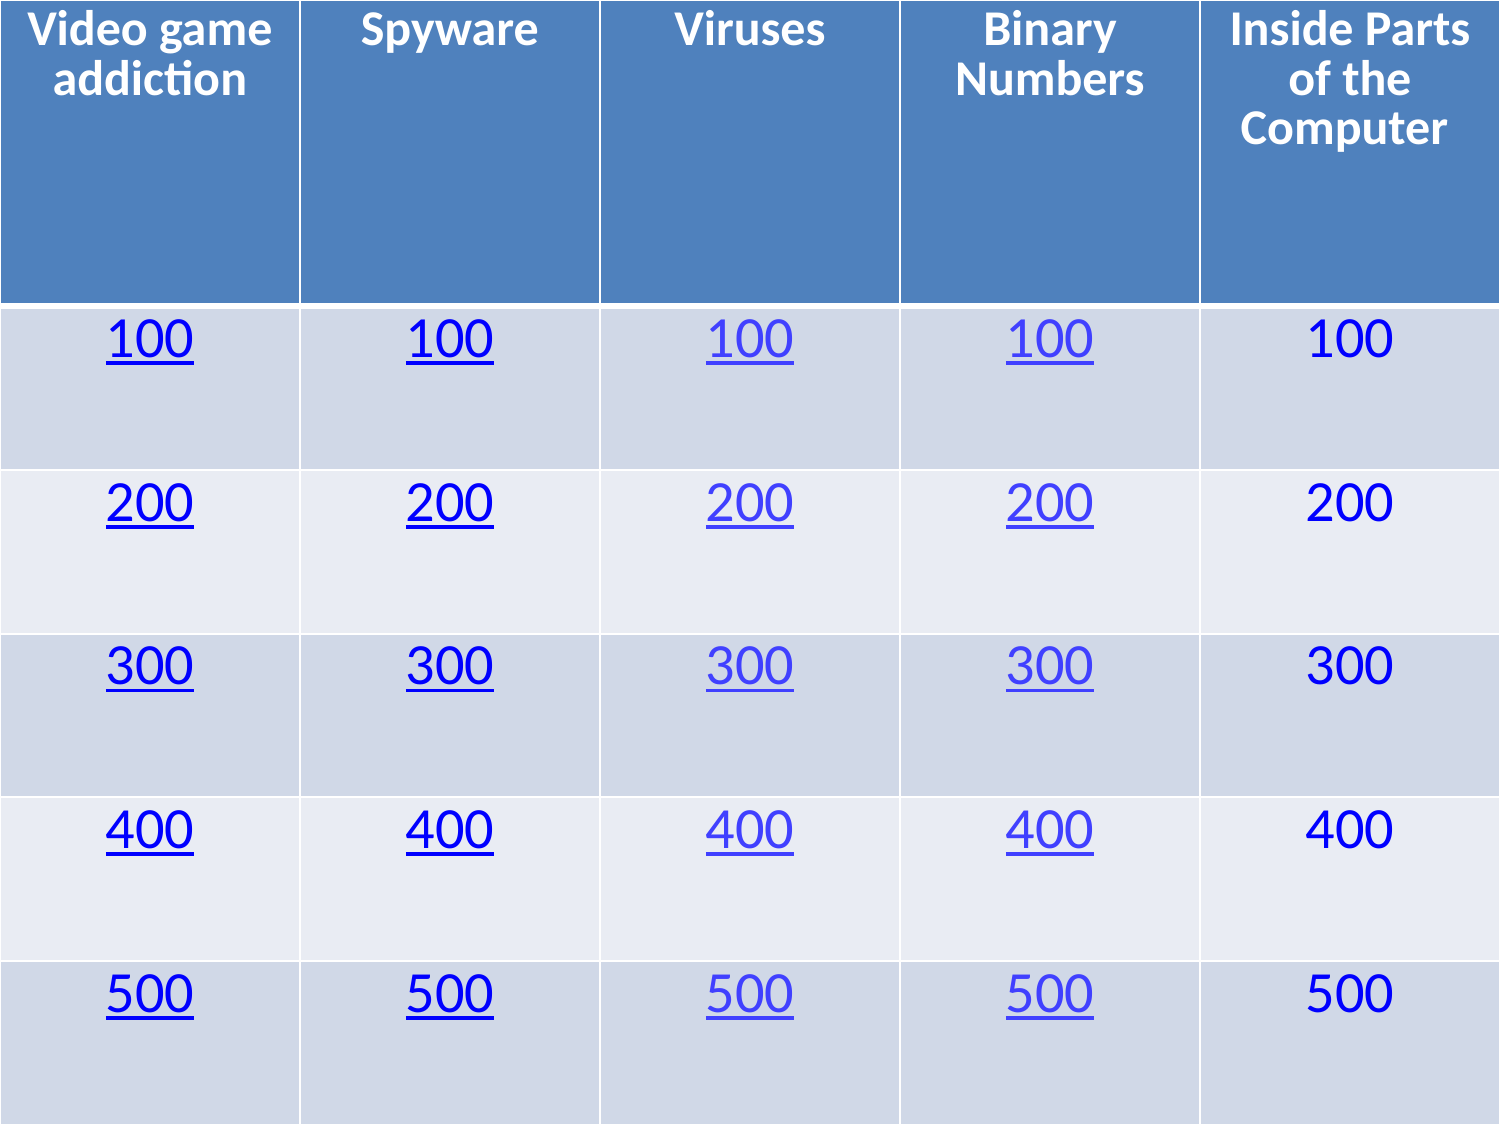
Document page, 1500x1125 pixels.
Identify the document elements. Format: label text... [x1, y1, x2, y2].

table_cell 100 [1201, 309, 1499, 469]
table_cell 400 [301, 798, 599, 960]
table_cell 400 [1201, 798, 1499, 960]
table_cell 300 [301, 635, 599, 796]
table_cell 200 [301, 471, 599, 633]
table_cell 200 [601, 471, 899, 633]
table_cell 200 [1201, 471, 1499, 633]
table_header Inside Parts of the Computer [1201, 1, 1499, 303]
table_cell 500 [1201, 962, 1499, 1124]
table_cell 100 [301, 309, 599, 469]
table_cell 100 [901, 309, 1199, 469]
table_cell 100 [601, 309, 899, 469]
table_cell 300 [1201, 635, 1499, 796]
table_cell 500 [1, 962, 299, 1124]
table_header Binary Numbers [901, 1, 1199, 303]
table_cell 400 [601, 798, 899, 960]
table_cell 500 [901, 962, 1199, 1124]
table_cell 300 [901, 635, 1199, 796]
table_header Viruses [601, 1, 899, 303]
table_cell 500 [601, 962, 899, 1124]
table_header Video game addiction [1, 1, 299, 303]
table_cell 100 [1, 309, 299, 469]
table_cell 300 [1, 635, 299, 796]
table_cell 200 [901, 471, 1199, 633]
table_cell 300 [601, 635, 899, 796]
table_cell 500 [301, 962, 599, 1124]
table_cell 400 [1, 798, 299, 960]
table_cell 400 [901, 798, 1199, 960]
table_cell 200 [1, 471, 299, 633]
table_header Spyware [301, 1, 599, 303]
